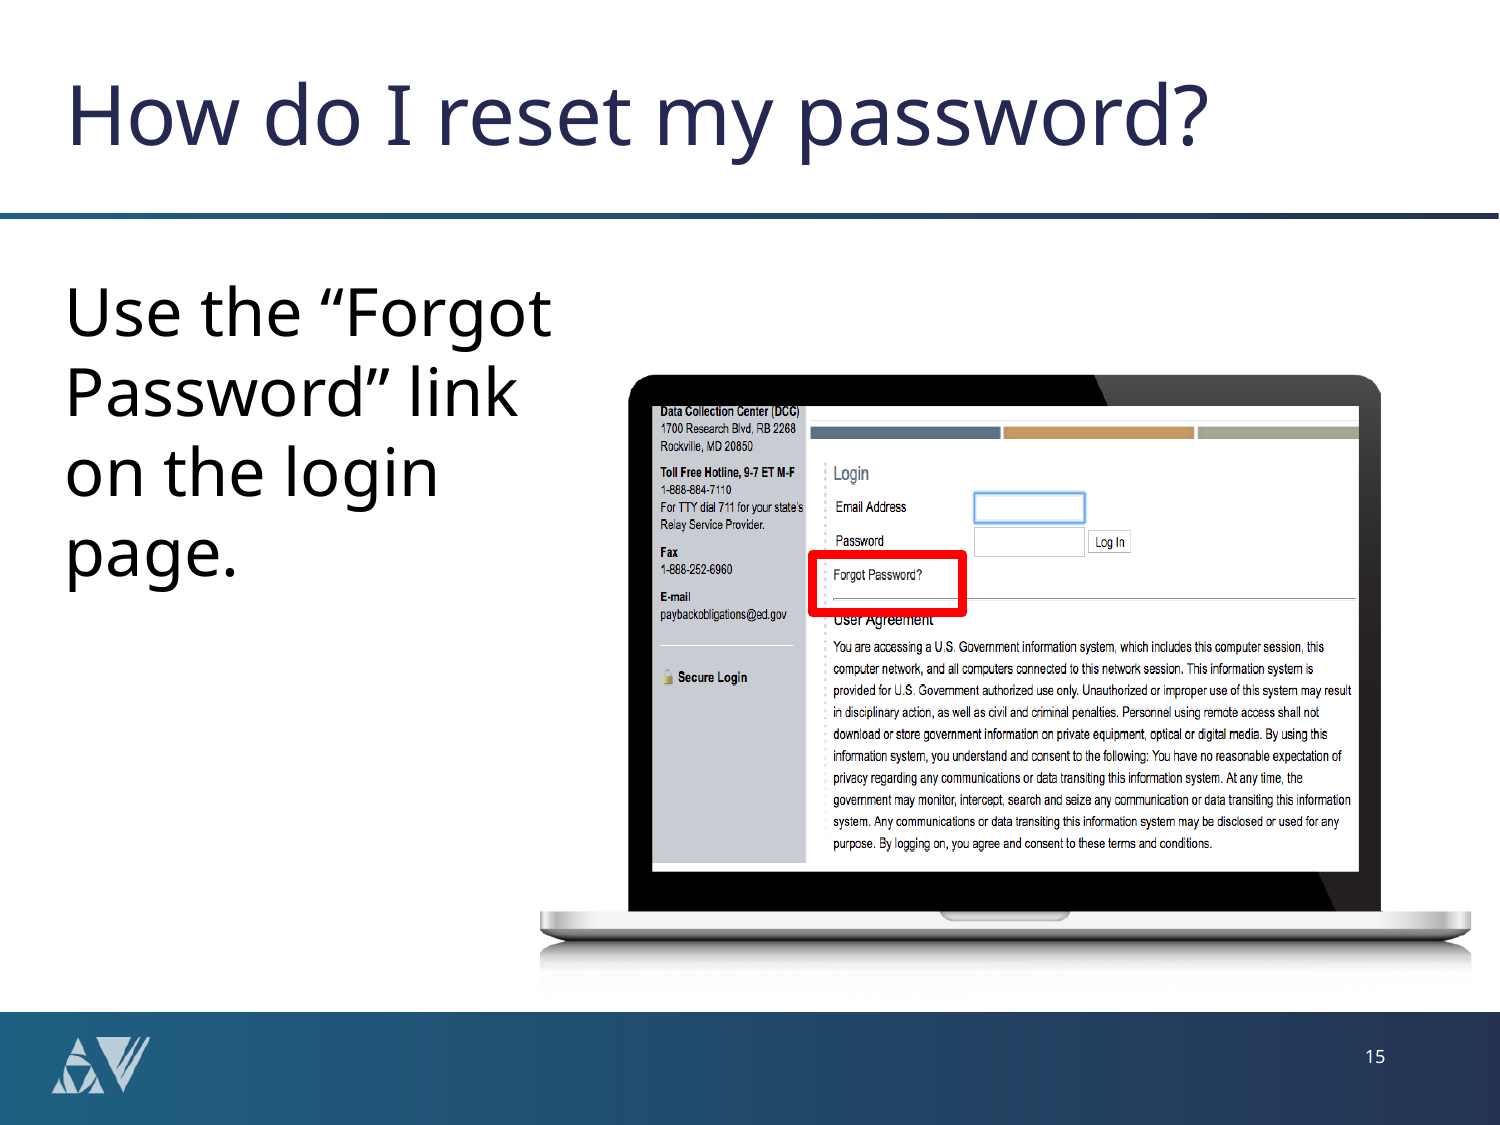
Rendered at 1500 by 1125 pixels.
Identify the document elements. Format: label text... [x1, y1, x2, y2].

title How do I reset my password? [50, 31, 1388, 194]
list Use the “Forgot Password” link on the login page. [50, 262, 588, 1000]
slide_number 15 [1350, 1037, 1438, 1078]
picture [50, 1037, 150, 1094]
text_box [524, 343, 1484, 998]
